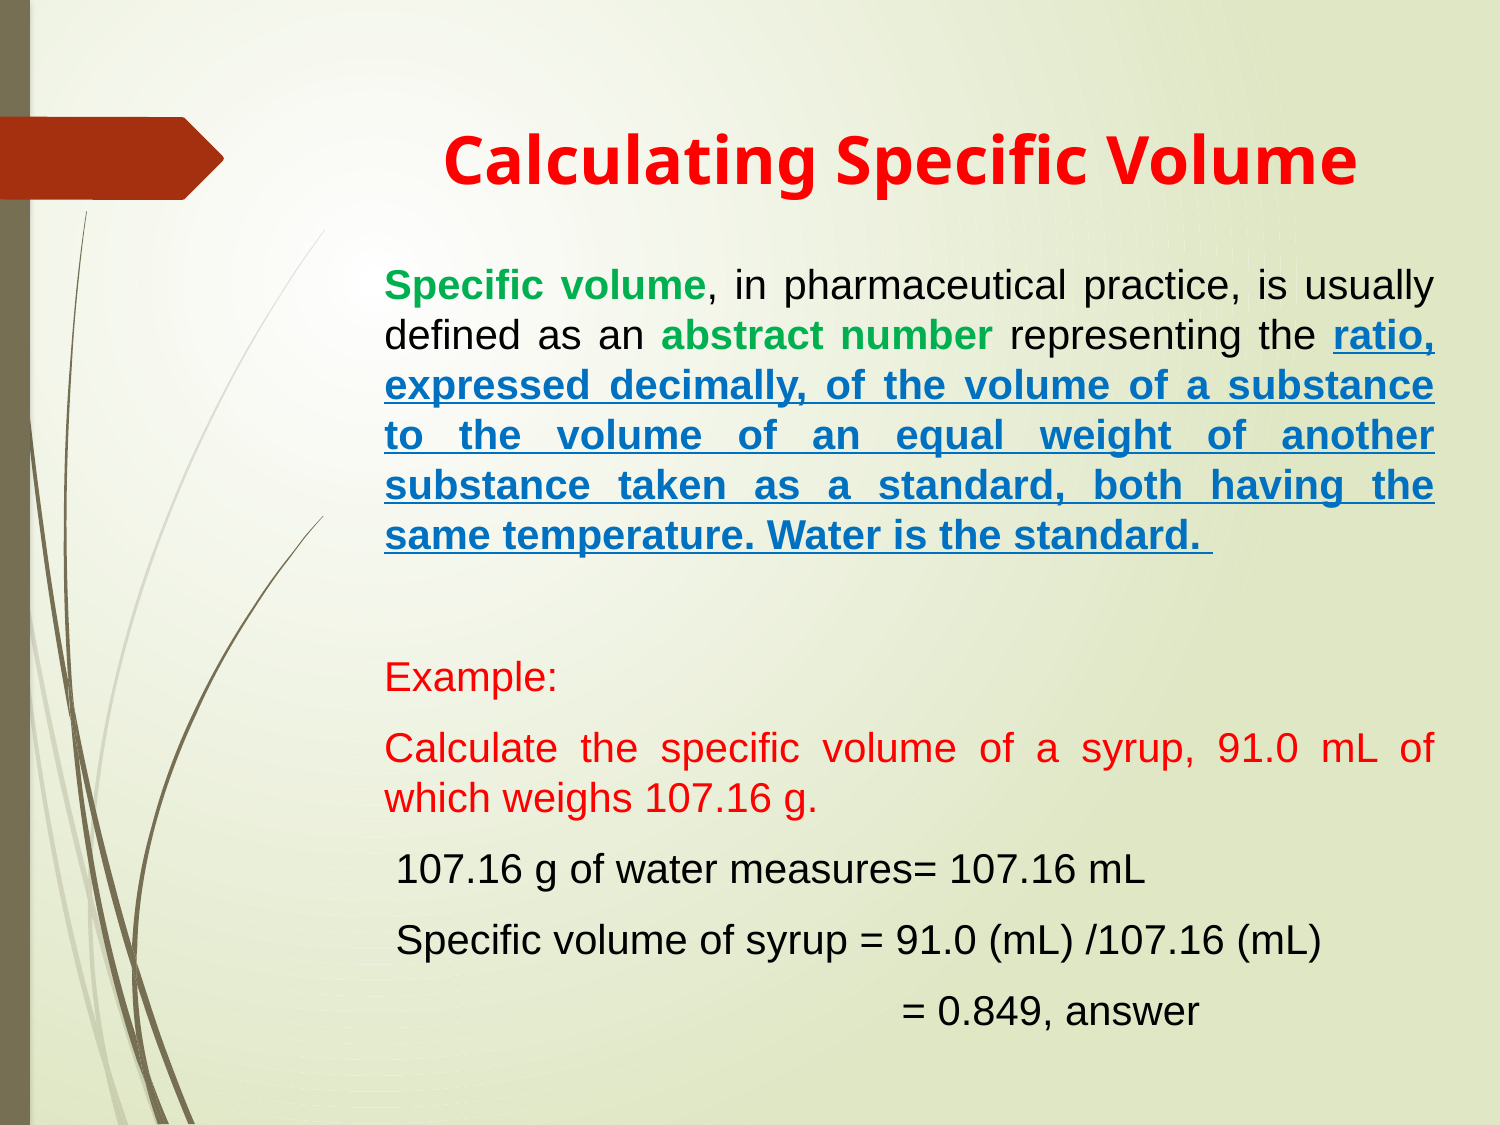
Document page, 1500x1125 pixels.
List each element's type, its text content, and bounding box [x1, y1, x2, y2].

text_box Calculating Specific Volume [427, 119, 1392, 207]
title [319, 102, 1400, 313]
list Specific volume, in pharmaceutical practice, is usually defined as an abstract number representing the ratio, expressed decimally, of the volume of a substance to the volume of an equal weight of another substance taken as a standard, both having the same temperature. Water is the standard. Example: Calculate the specific volume of a syrup, 91.0 mL of which weighs 107.16 g. 107.16 g of water measures= 107.16 mL Specific volume of syrup = 91.0 (mL) /107.16 (mL) = 0.849, answer [369, 249, 1450, 1050]
